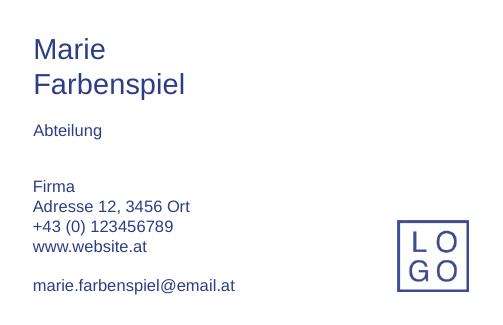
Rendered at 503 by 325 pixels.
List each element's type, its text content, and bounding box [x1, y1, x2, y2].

picture [397, 220, 469, 292]
text_box Firma Adresse 12, 3456 Ort +43 (0) 123456789 www.website.at marie.farbenspiel@email.at [18, 168, 314, 307]
text_box Marie Farbenspiel Abteilung [18, 23, 314, 162]
